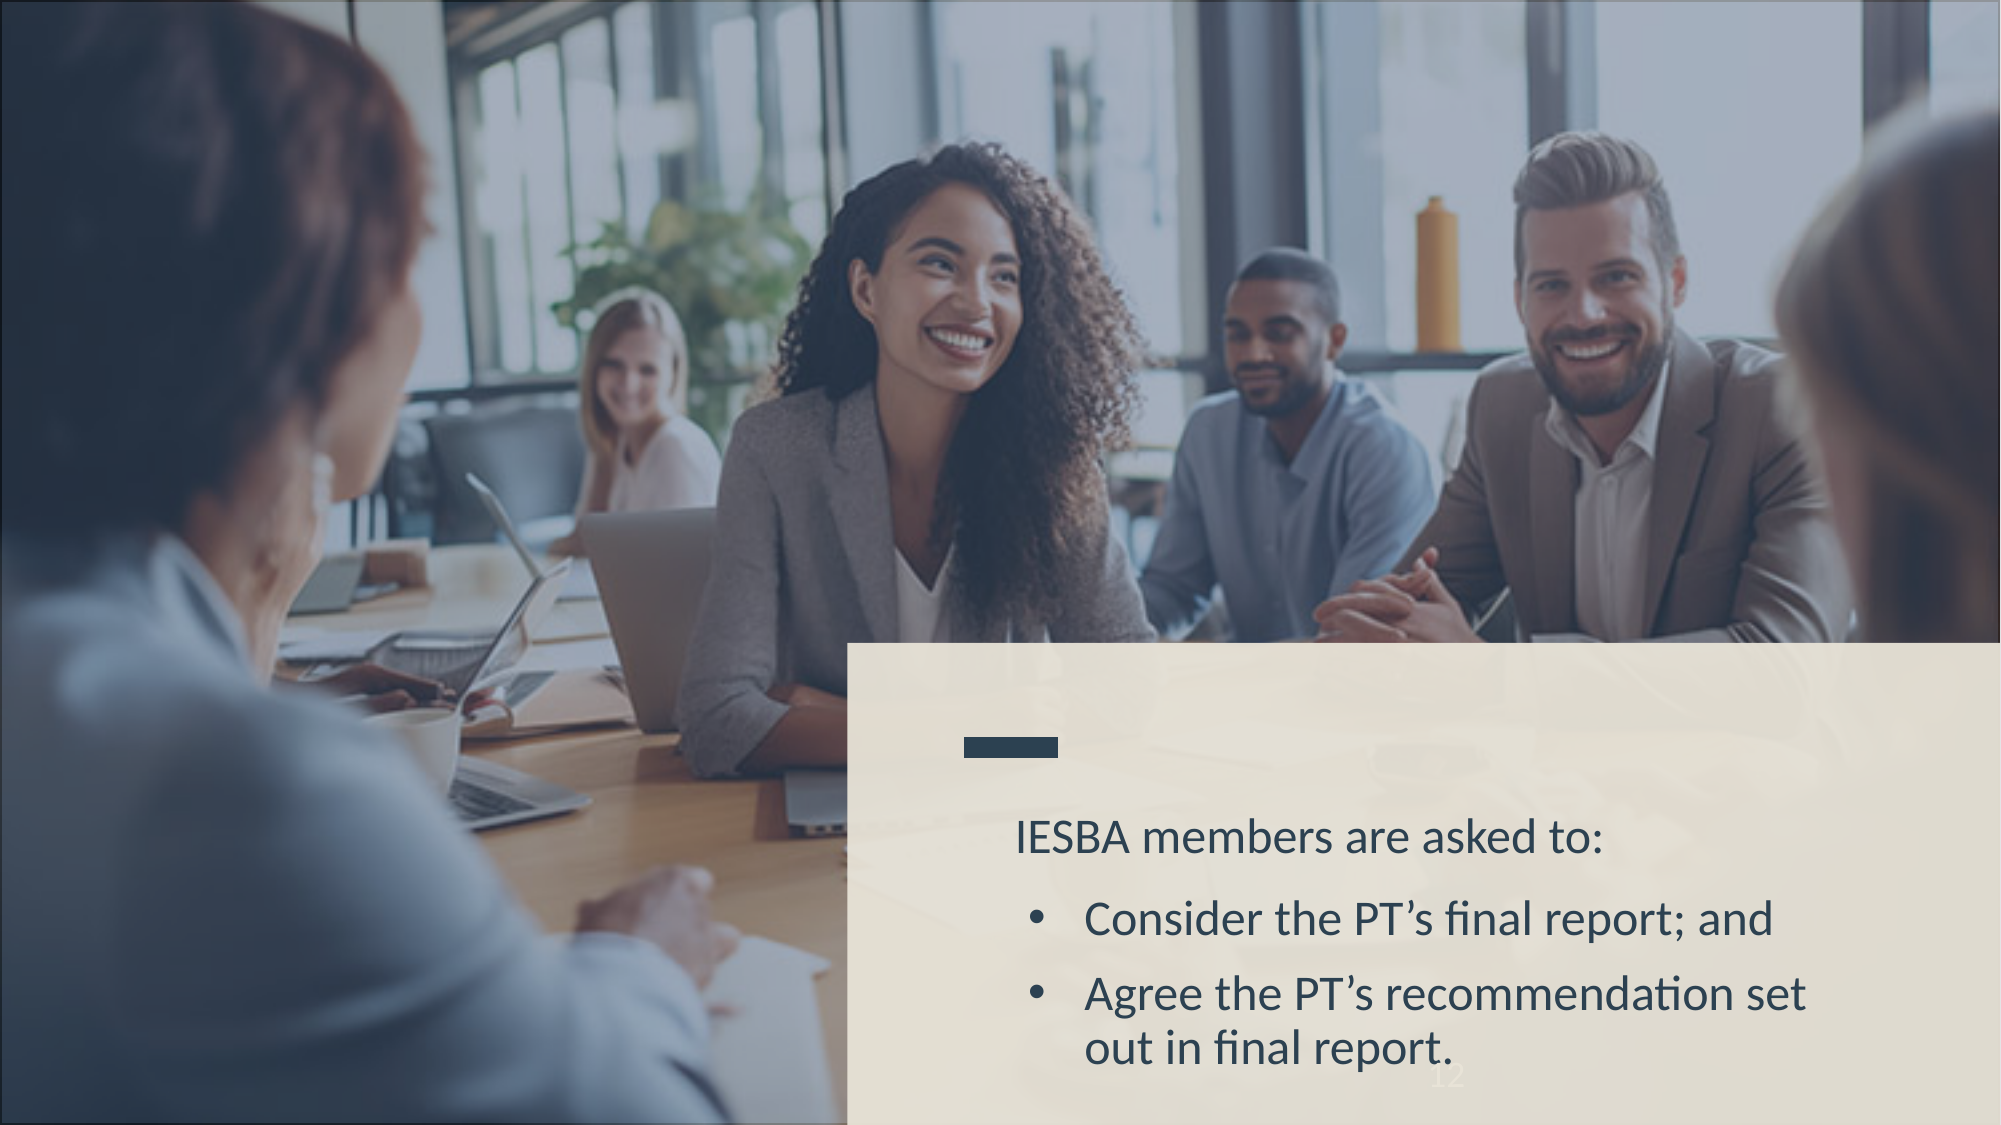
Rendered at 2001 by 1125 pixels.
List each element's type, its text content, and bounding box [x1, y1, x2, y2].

title IESBA members are asked to: [999, 760, 1654, 872]
list Consider the PT’s final report; and Agree the PT’s recommendation set out in final report. [1013, 884, 1880, 1058]
slide_number 12 [1412, 1042, 1863, 1103]
